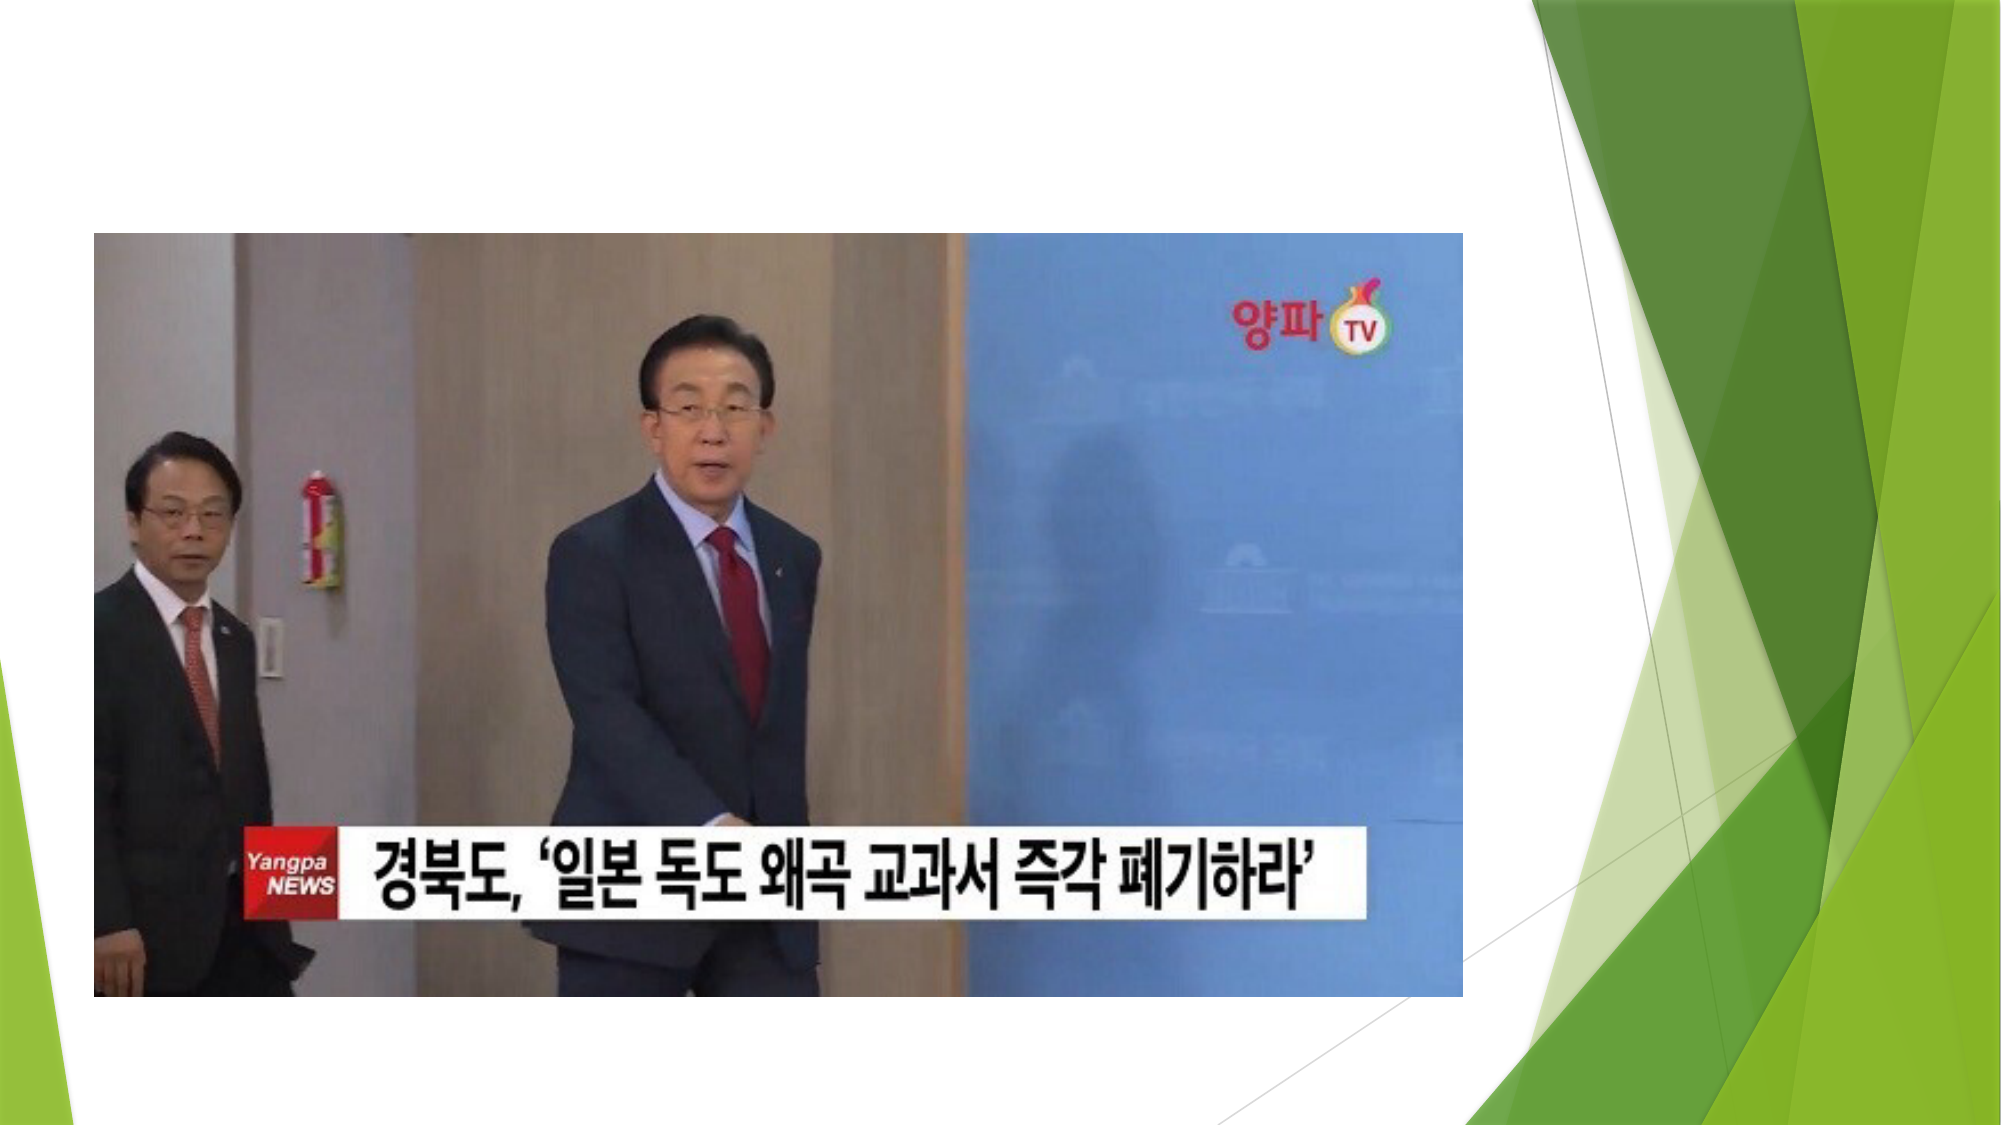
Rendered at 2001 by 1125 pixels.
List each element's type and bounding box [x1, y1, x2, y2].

picture [94, 232, 1463, 998]
